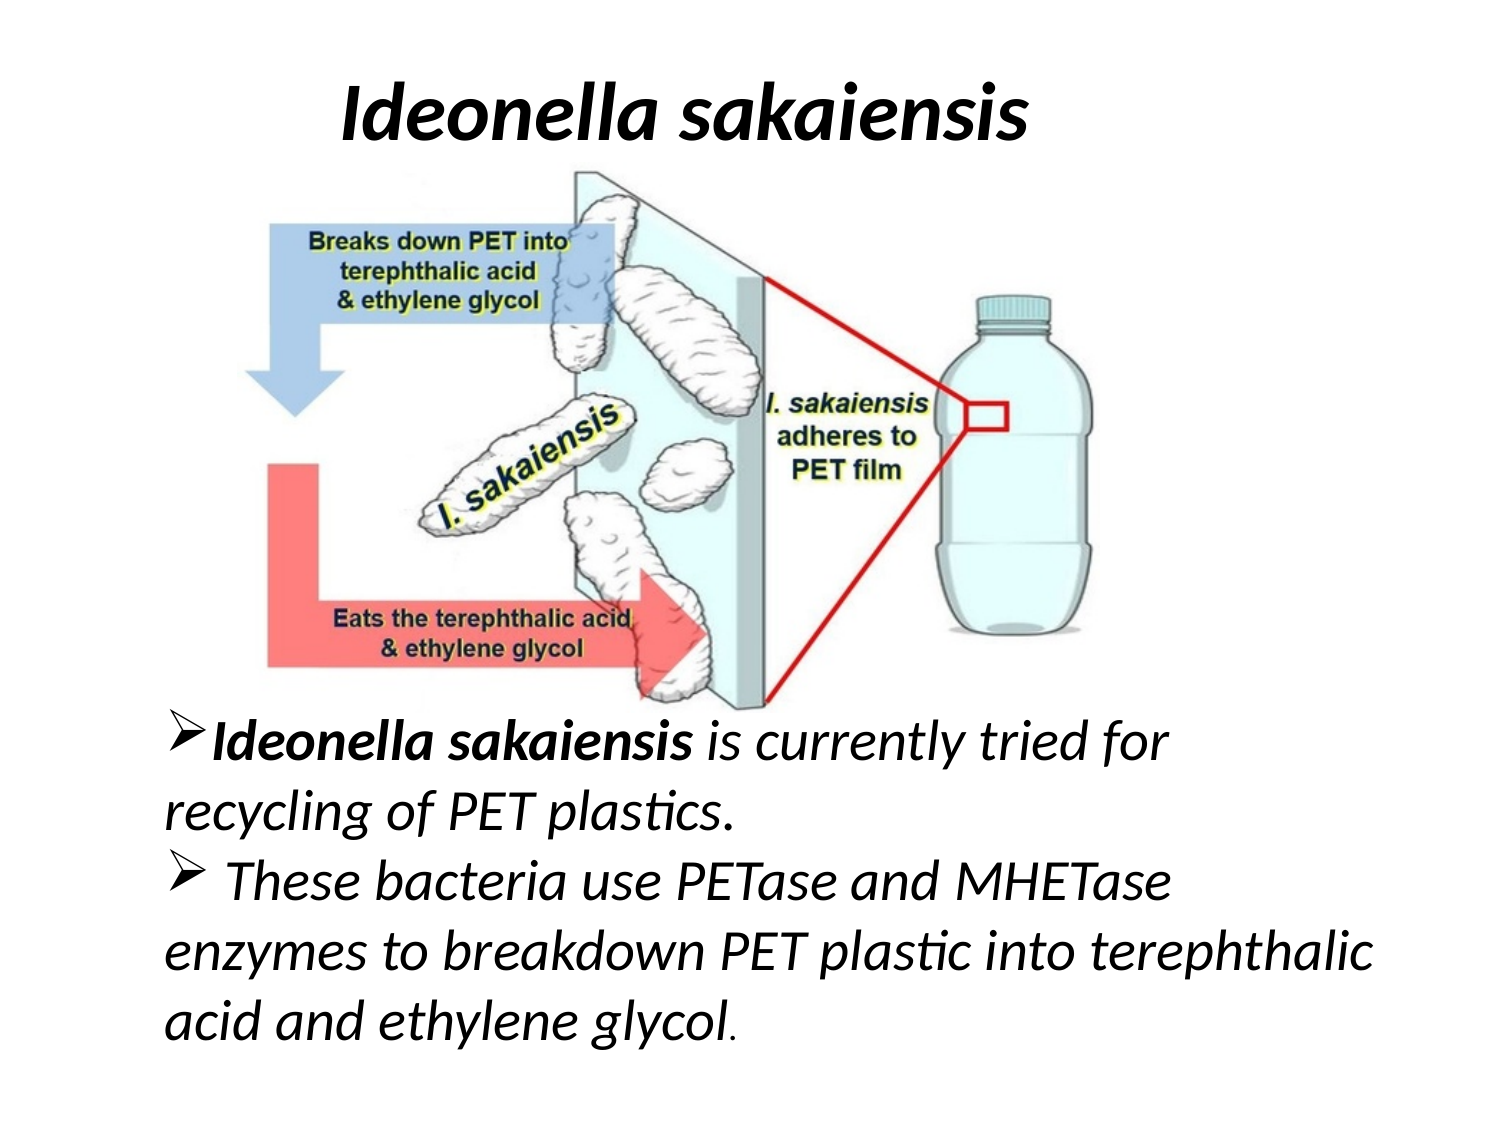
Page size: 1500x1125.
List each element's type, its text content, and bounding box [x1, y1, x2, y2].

text_box Ideonella sakaiensis [249, 50, 1350, 165]
title [50, 37, 1400, 225]
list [237, 162, 1101, 713]
text_box Ideonella sakaiensis is currently tried for recycling of PET plastics. These bacteria use PETase and MHETase enzymes to breakdown PET plastic into terephthalic acid and ethylene glycol. [150, 650, 1400, 1060]
